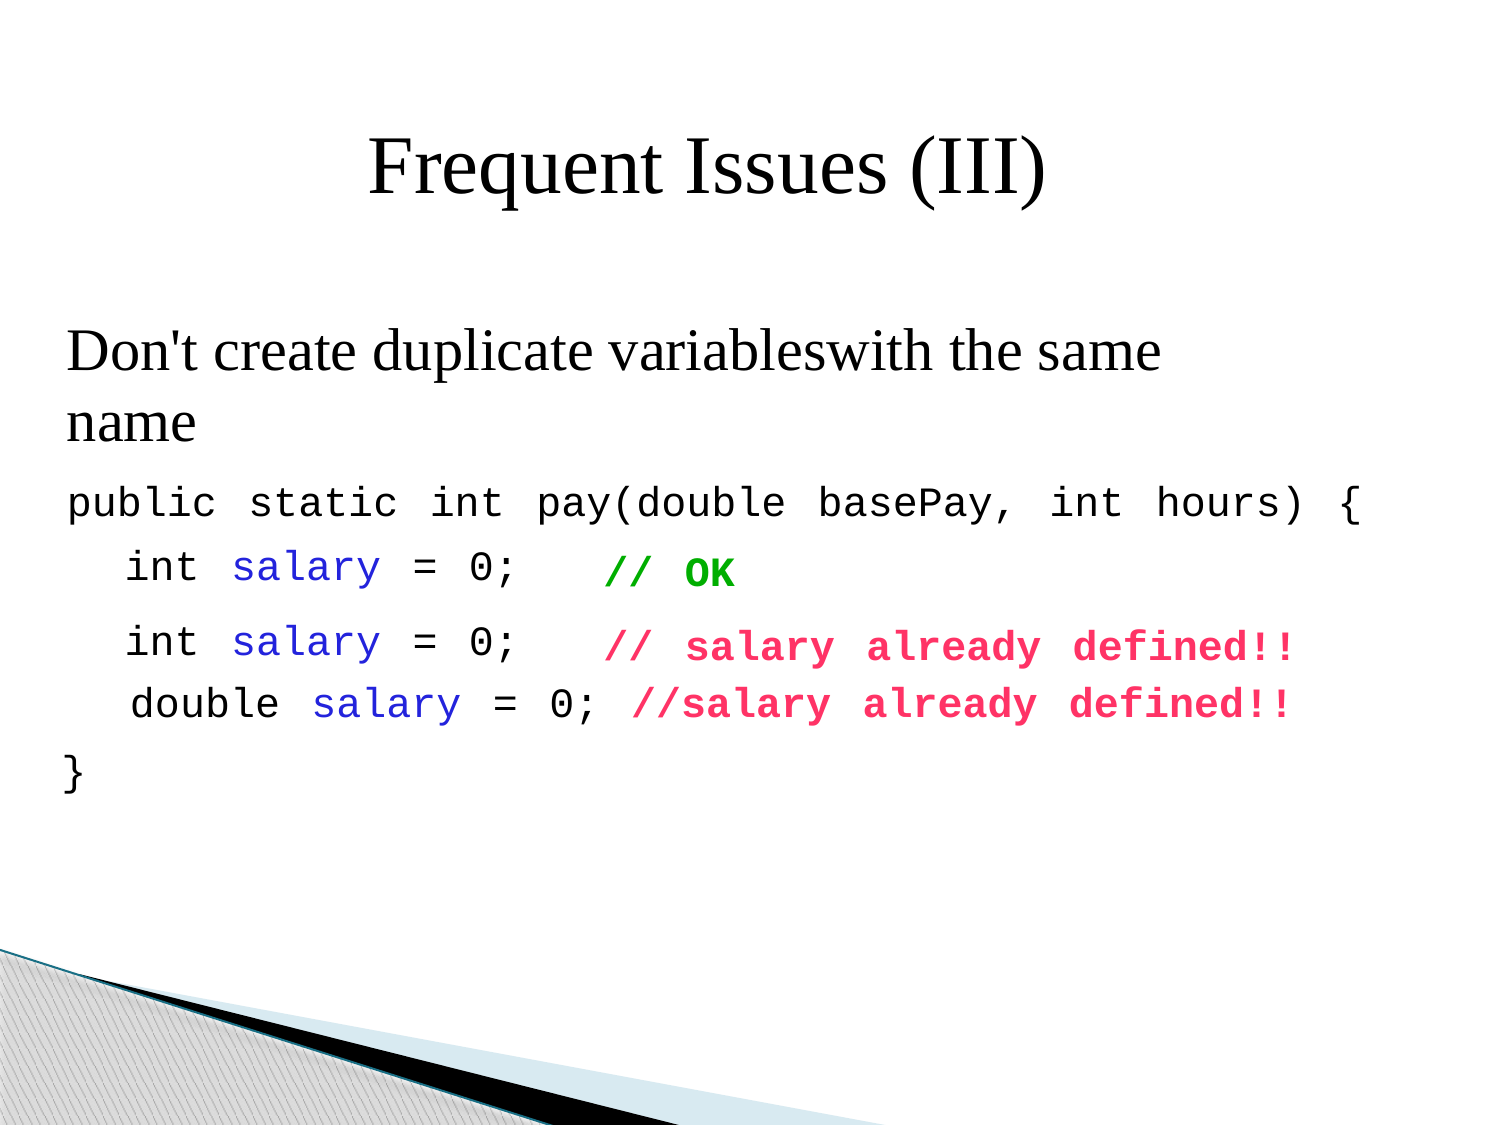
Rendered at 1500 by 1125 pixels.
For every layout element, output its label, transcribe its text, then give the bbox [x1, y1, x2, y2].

text_box int salary = 0; int salary = 0; [124, 557, 520, 662]
text_box // OK // salary already defined!! [603, 555, 1298, 676]
text_box } [61, 762, 112, 801]
text_box double salary = 0; //salary already defined!! [105, 662, 1295, 752]
text_box Frequent Issues (III) Don't create duplicate variableswith the same name public static int pay(double basePay, int hours) { [66, 135, 1388, 532]
